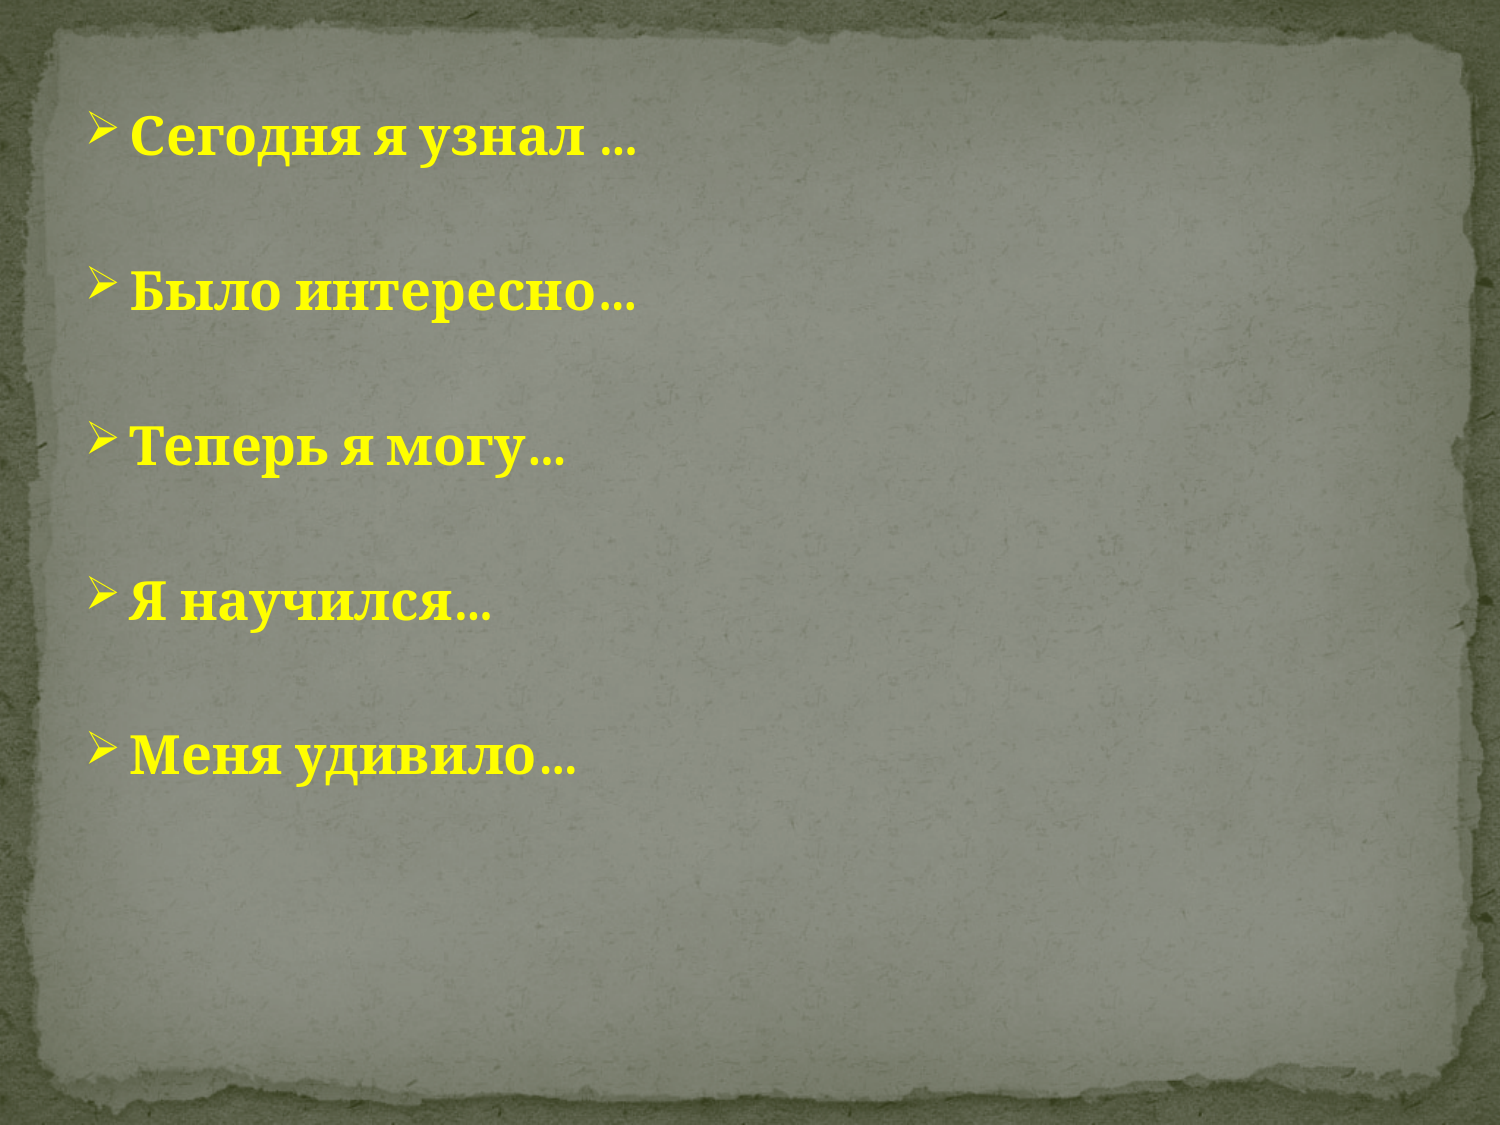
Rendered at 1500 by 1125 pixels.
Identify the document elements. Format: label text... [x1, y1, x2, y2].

list Сегодня я узнал … Было интересно… Теперь я могу… Я научился… Меня удивило… [70, 93, 1421, 1051]
